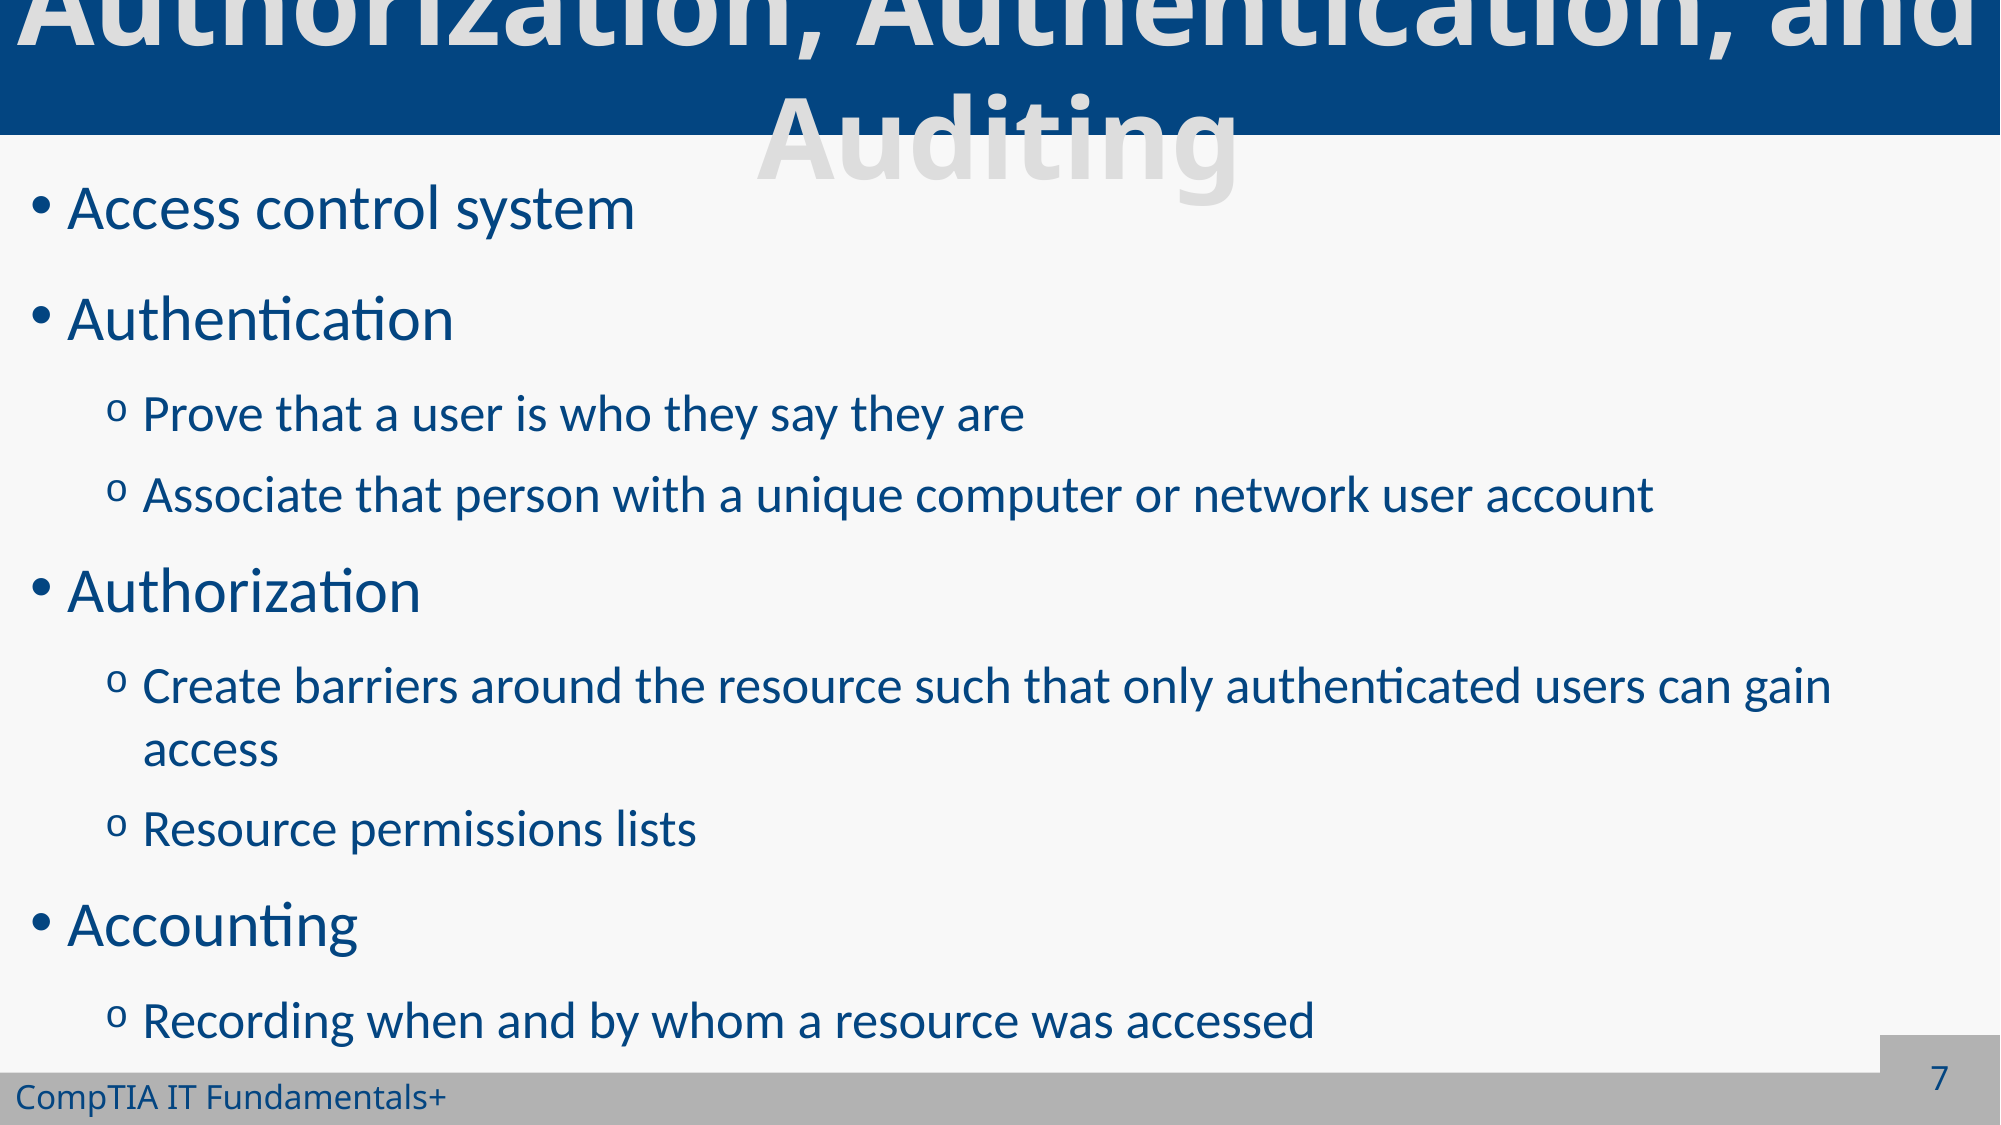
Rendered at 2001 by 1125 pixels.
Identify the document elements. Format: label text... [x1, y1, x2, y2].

title Authorization, Authentication, and Auditing [0, 0, 2000, 135]
slide_number 7 [1880, 1035, 2000, 1125]
footer CompTIA IT Fundamentals+ [0, 1072, 1880, 1125]
list Access control system Authentication Prove that a user is who they say they are Associate that person with a unique computer or network user account Authorization Create barriers around the resource such that only authenticated users can gain access Resource permissions lists Accounting Recording when and by whom a resource was accessed [15, 149, 1980, 1065]
